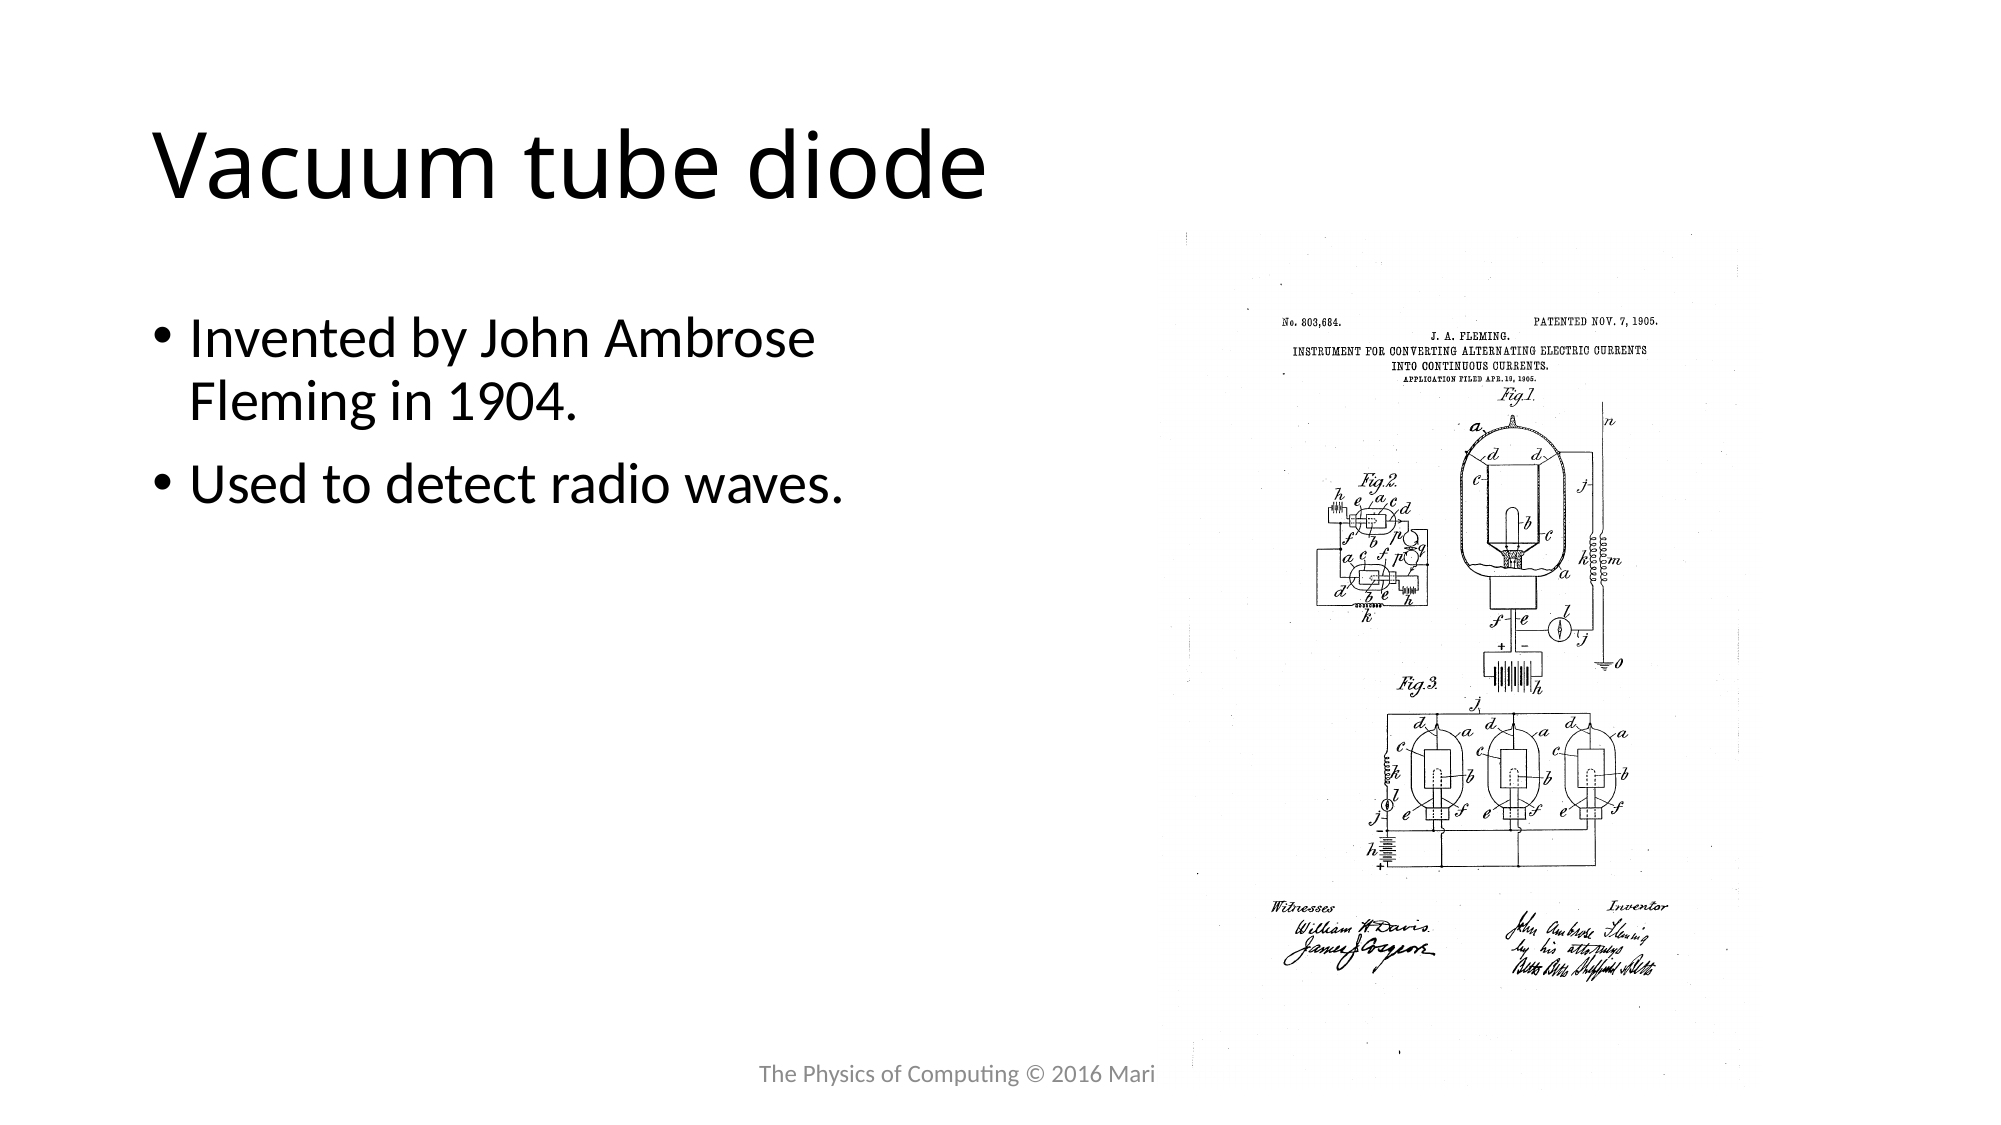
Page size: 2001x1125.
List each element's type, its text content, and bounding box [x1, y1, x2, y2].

picture [1157, 230, 1762, 1090]
footer The Physics of Computing © 2016 Marilyn Wolf [662, 1042, 1338, 1103]
list Invented by John Ambrose Fleming in 1904. Used to detect radio waves. [137, 299, 988, 1014]
title Vacuum tube diode [137, 59, 1863, 278]
